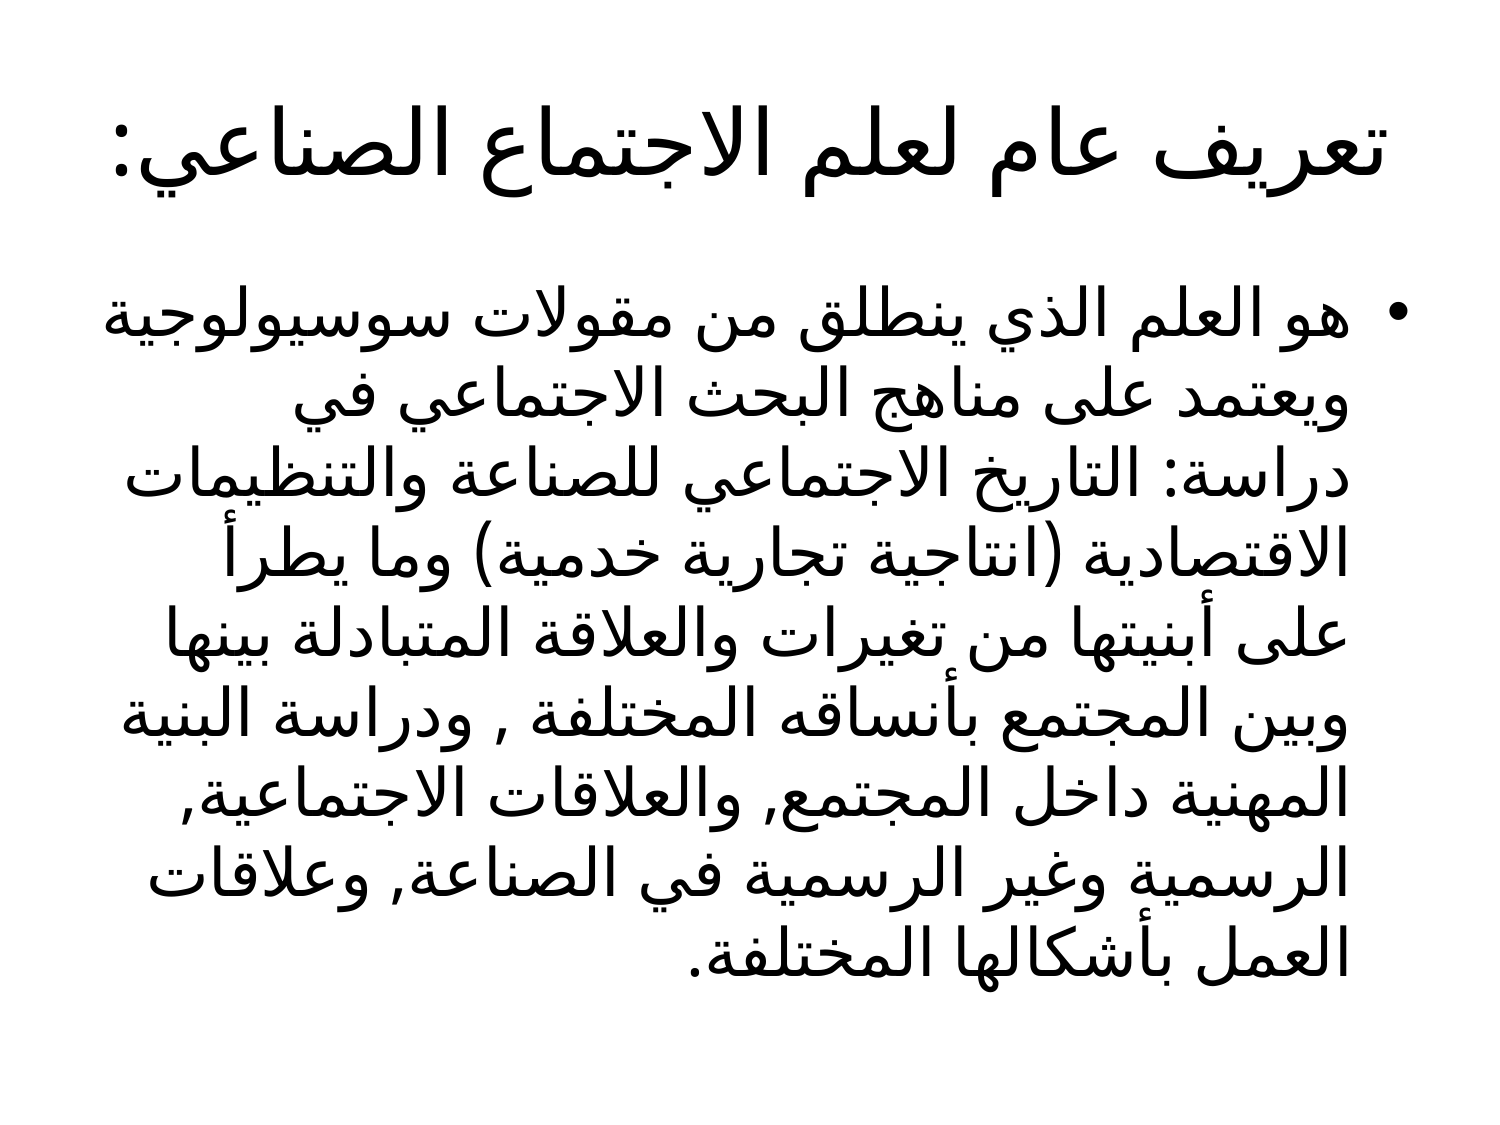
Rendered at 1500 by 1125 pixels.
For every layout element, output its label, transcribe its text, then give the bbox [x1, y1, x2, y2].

list هو العلم الذي ينطلق من مقولات سوسيولوجية ويعتمد على مناهج البحث الاجتماعي في دراسة: التاريخ الاجتماعي للصناعة والتنظيمات الاقتصادية (انتاجية تجارية خدمية) وما يطرأ على أبنيتها من تغيرات والعلاقة المتبادلة بينها وبين المجتمع بأنساقه المختلفة , ودراسة البنية المهنية داخل المجتمع, والعلاقات الاجتماعية, الرسمية وغير الرسمية في الصناعة, وعلاقات العمل بأشكالها المختلفة. [75, 262, 1425, 1005]
title تعريف عام لعلم الاجتماع الصناعي: [75, 45, 1425, 233]
